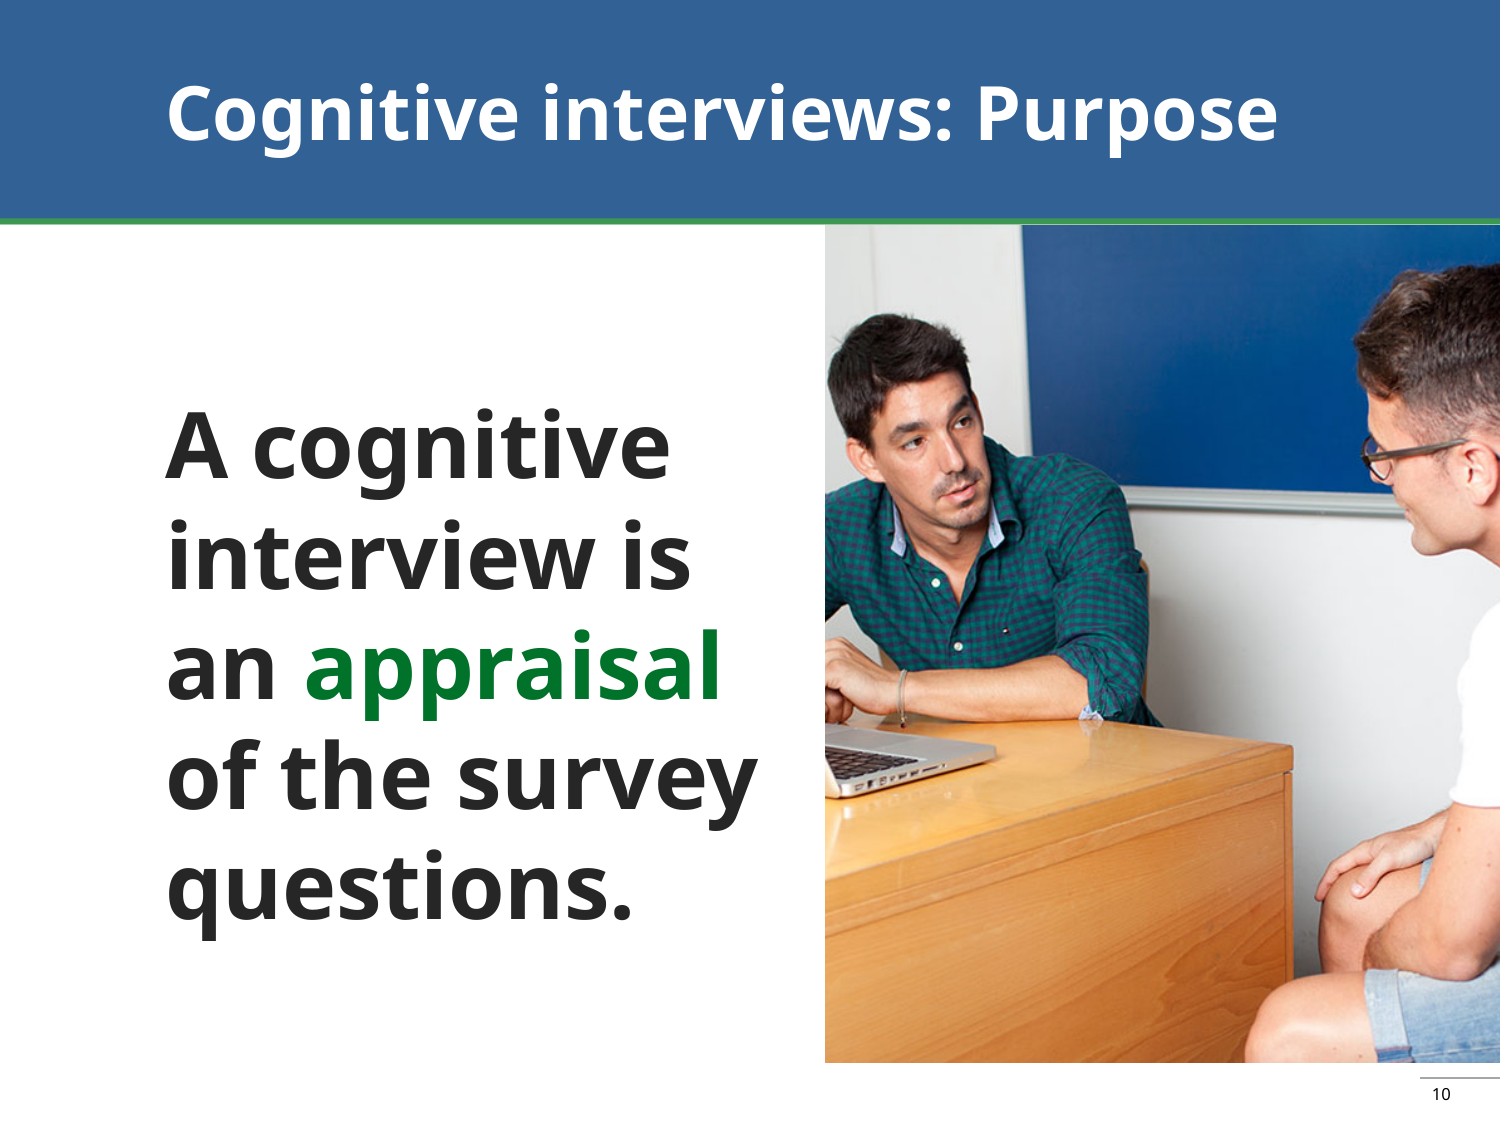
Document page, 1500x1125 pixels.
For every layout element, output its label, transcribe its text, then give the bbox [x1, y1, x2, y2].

slide_number 10 [1431, 1087, 1458, 1106]
list A cognitive interview is an appraisal of the survey questions. [150, 262, 813, 1063]
title Cognitive interviews: Purpose [150, 0, 1350, 221]
picture [0, 0, 1500, 1125]
